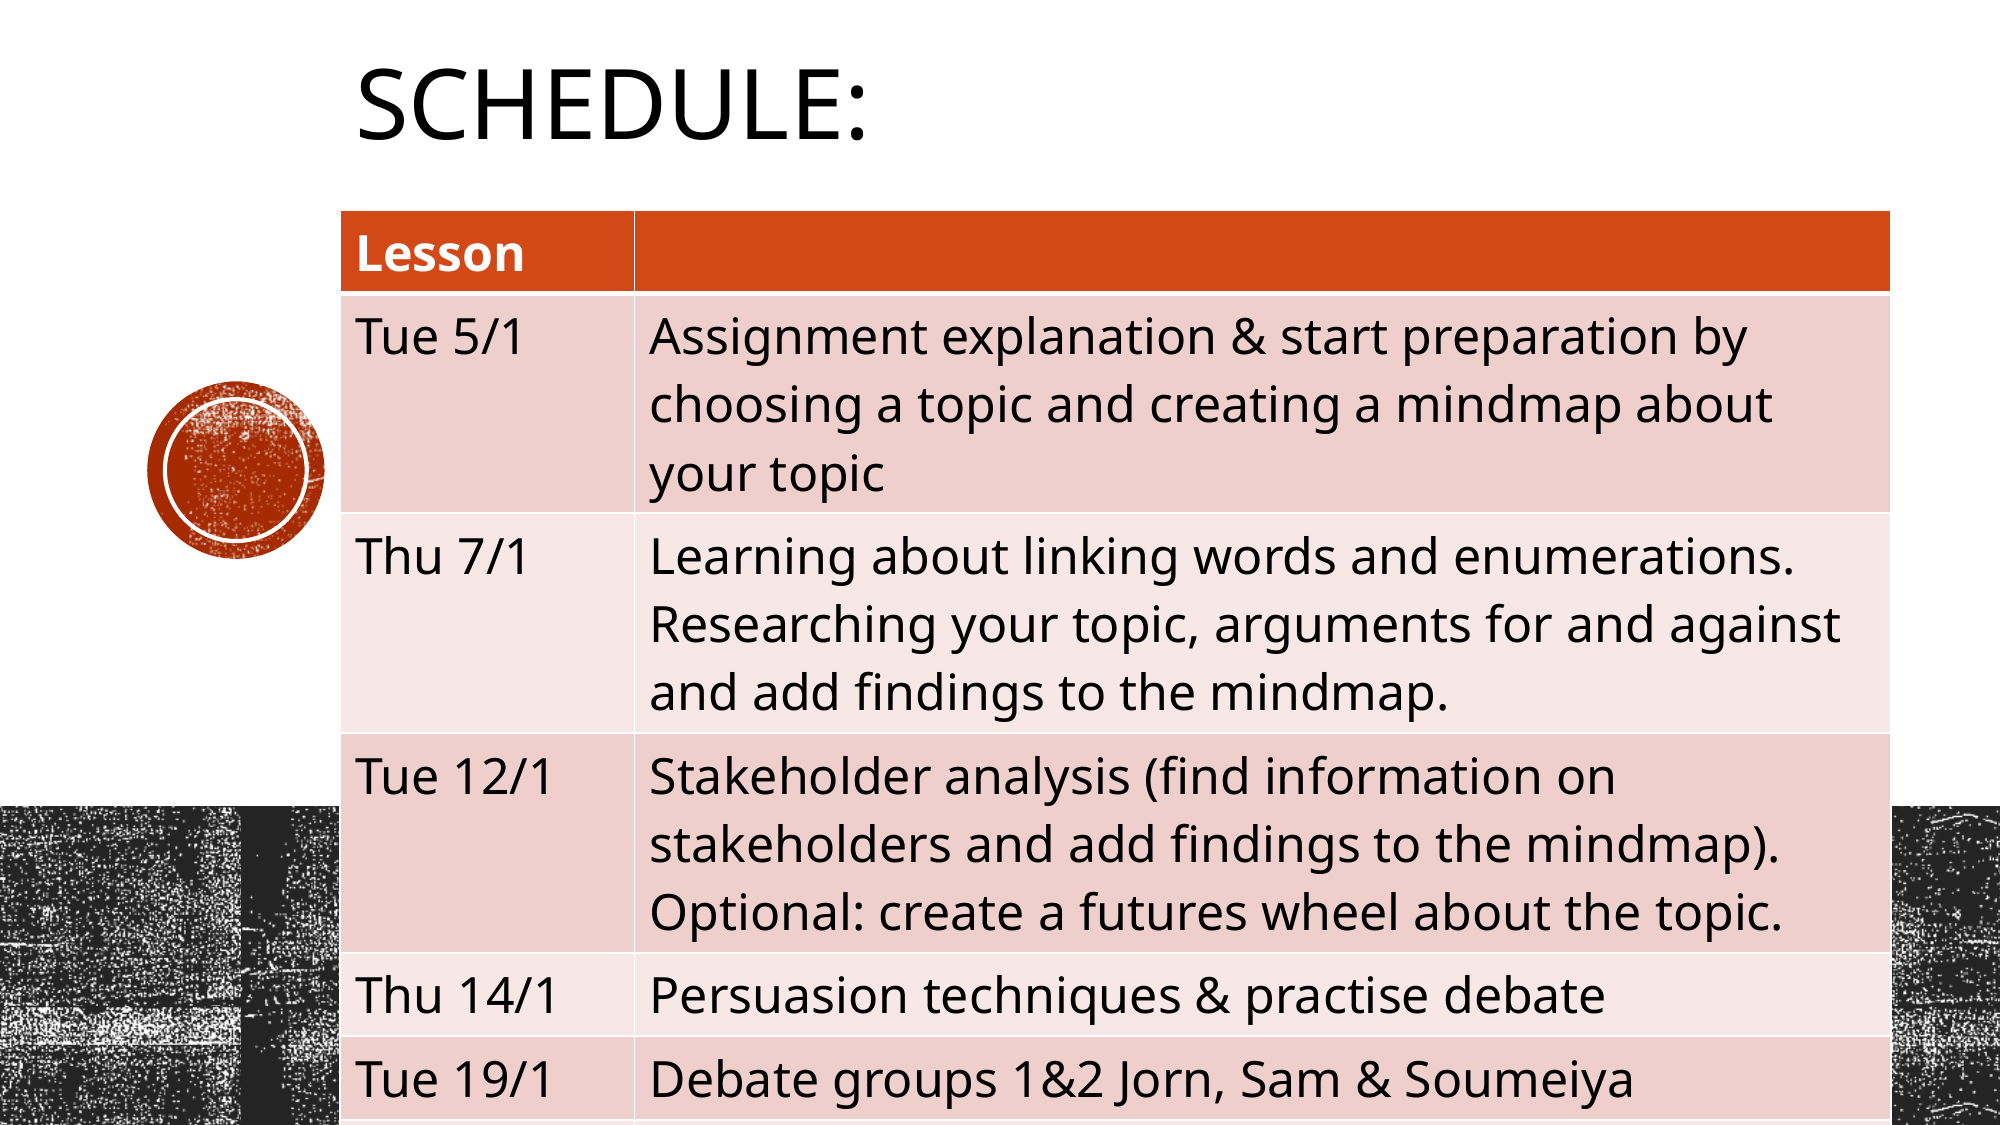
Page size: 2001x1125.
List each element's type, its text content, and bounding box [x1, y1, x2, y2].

table_cell Assignment explanation & start preparation by choosing a topic and creating a mindmap about your topic [635, 296, 1890, 512]
table_cell Tue 12/1 [341, 734, 634, 952]
table_cell Thu 7/1 [341, 514, 634, 732]
title Schedule: [340, 56, 1674, 166]
table_cell Tue 5/1 [341, 296, 634, 512]
table_cell Thu 14/1 [341, 954, 634, 1035]
table_cell Tue 19/1 [341, 1037, 634, 1119]
table_cell Debate groups 1&2 Jorn, Sam & Soumeiya [635, 1037, 1890, 1119]
table_header [635, 211, 1890, 291]
table_cell Stakeholder analysis (find information on stakeholders and add findings to the mindmap). Optional: create a futures wheel about the topic. [635, 734, 1890, 952]
table_cell Learning about linking words and enumerations. Researching your topic, arguments for and against and add findings to the mindmap. [635, 514, 1890, 732]
table_cell Debate groups 3&4 Maeva,Meike&Vicky| Mika&Sander [635, 1121, 1890, 1125]
table_cell Persuasion techniques & practise debate [635, 954, 1890, 1035]
table_header Lesson [341, 211, 634, 291]
table_cell Thu 21/1 [341, 1121, 634, 1125]
